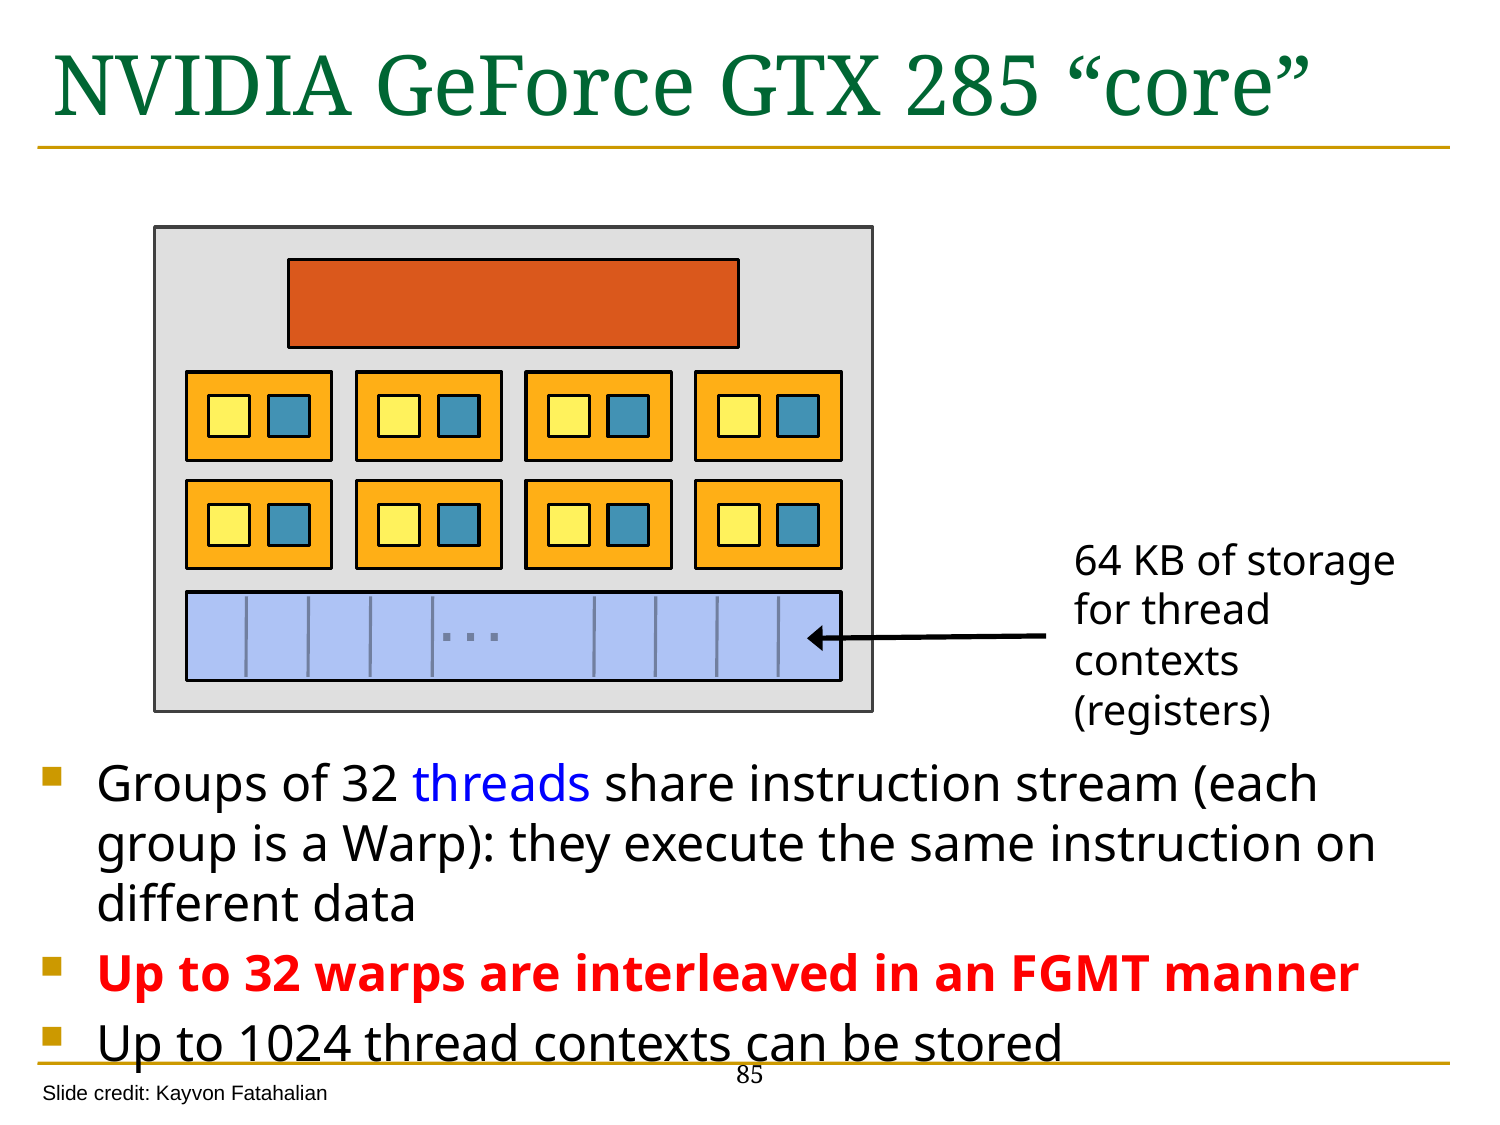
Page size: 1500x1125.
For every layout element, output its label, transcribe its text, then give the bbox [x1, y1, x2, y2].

text_box Slide credit: Kayvon Fatahalian [27, 1072, 343, 1112]
text_box 64 KB of storage for thread contexts (registers) [1059, 526, 1445, 741]
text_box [806, 635, 1047, 639]
title NVIDIA GeForce GTX 285 “core” [37, 24, 1450, 200]
list Groups of 32 threads share instruction stream (each group is a Warp): they execute the same instruction on different data Up to 32 warps are interleaved in an FGMT manner Up to 1024 thread contexts can be stored [24, 743, 1475, 1059]
slide_number 85 [512, 1059, 988, 1101]
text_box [154, 226, 874, 712]
